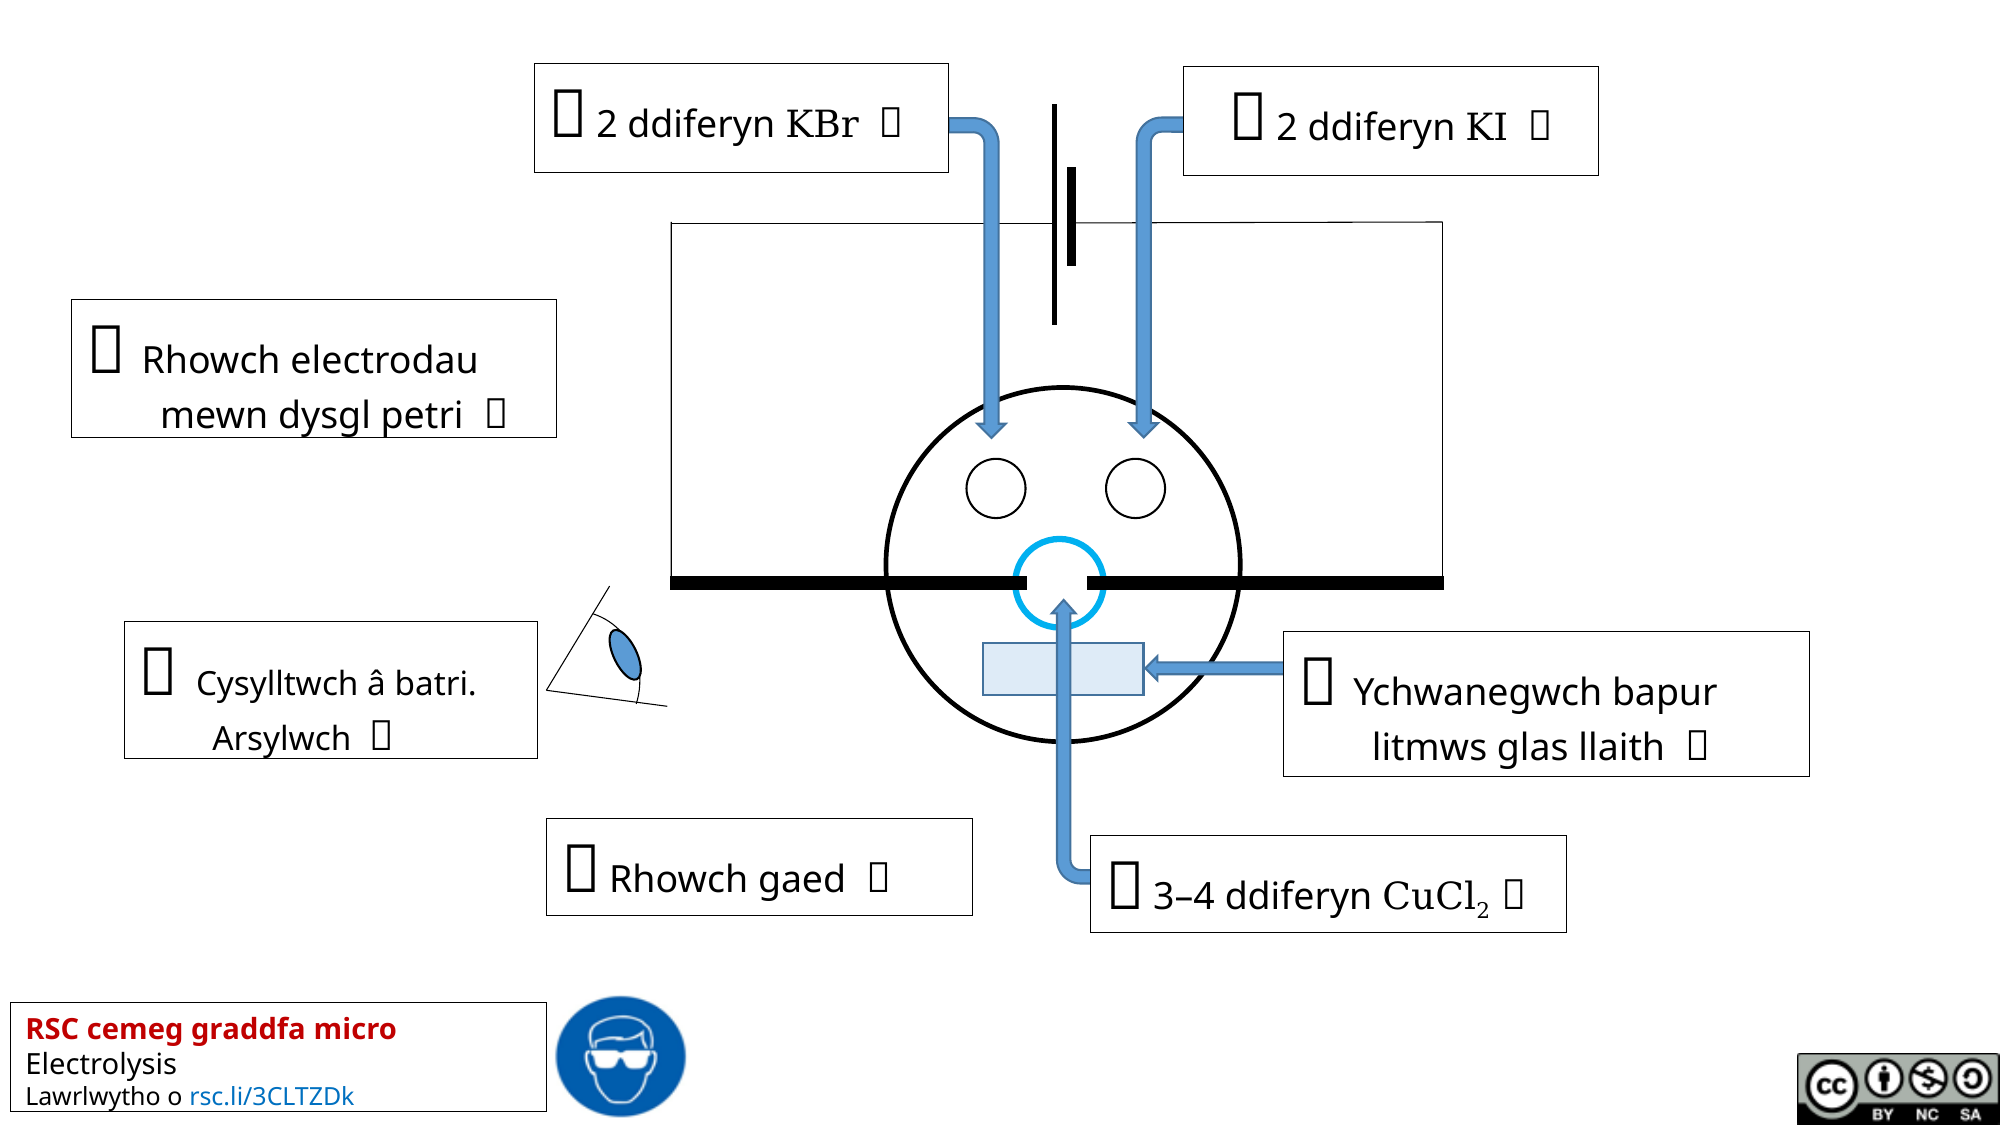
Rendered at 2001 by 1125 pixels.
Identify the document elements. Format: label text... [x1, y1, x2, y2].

text_box  2 ddiferyn KBr  [534, 63, 949, 104]
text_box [501, 104, 1443, 884]
text_box  Ychwanegwch bapur litmws glas llaith  [1443, 631, 1810, 777]
text_box  Rhowch electrodau mewn dysgl petri  [71, 299, 501, 438]
text_box  3–4 ddiferyn CuCl2  [1090, 835, 1567, 933]
text_box  Rhowch gaed  [546, 884, 973, 916]
picture [552, 993, 690, 1121]
text_box  Cysylltwch â batri. Arsylwch  [124, 621, 501, 759]
picture [1797, 1053, 2000, 1125]
text_box RSC cemeg graddfa micro Electrolysis Lawrlwytho o rsc.li/3CLTZDk [10, 1002, 547, 1112]
text_box  2 ddiferyn KI  [1183, 66, 1599, 176]
